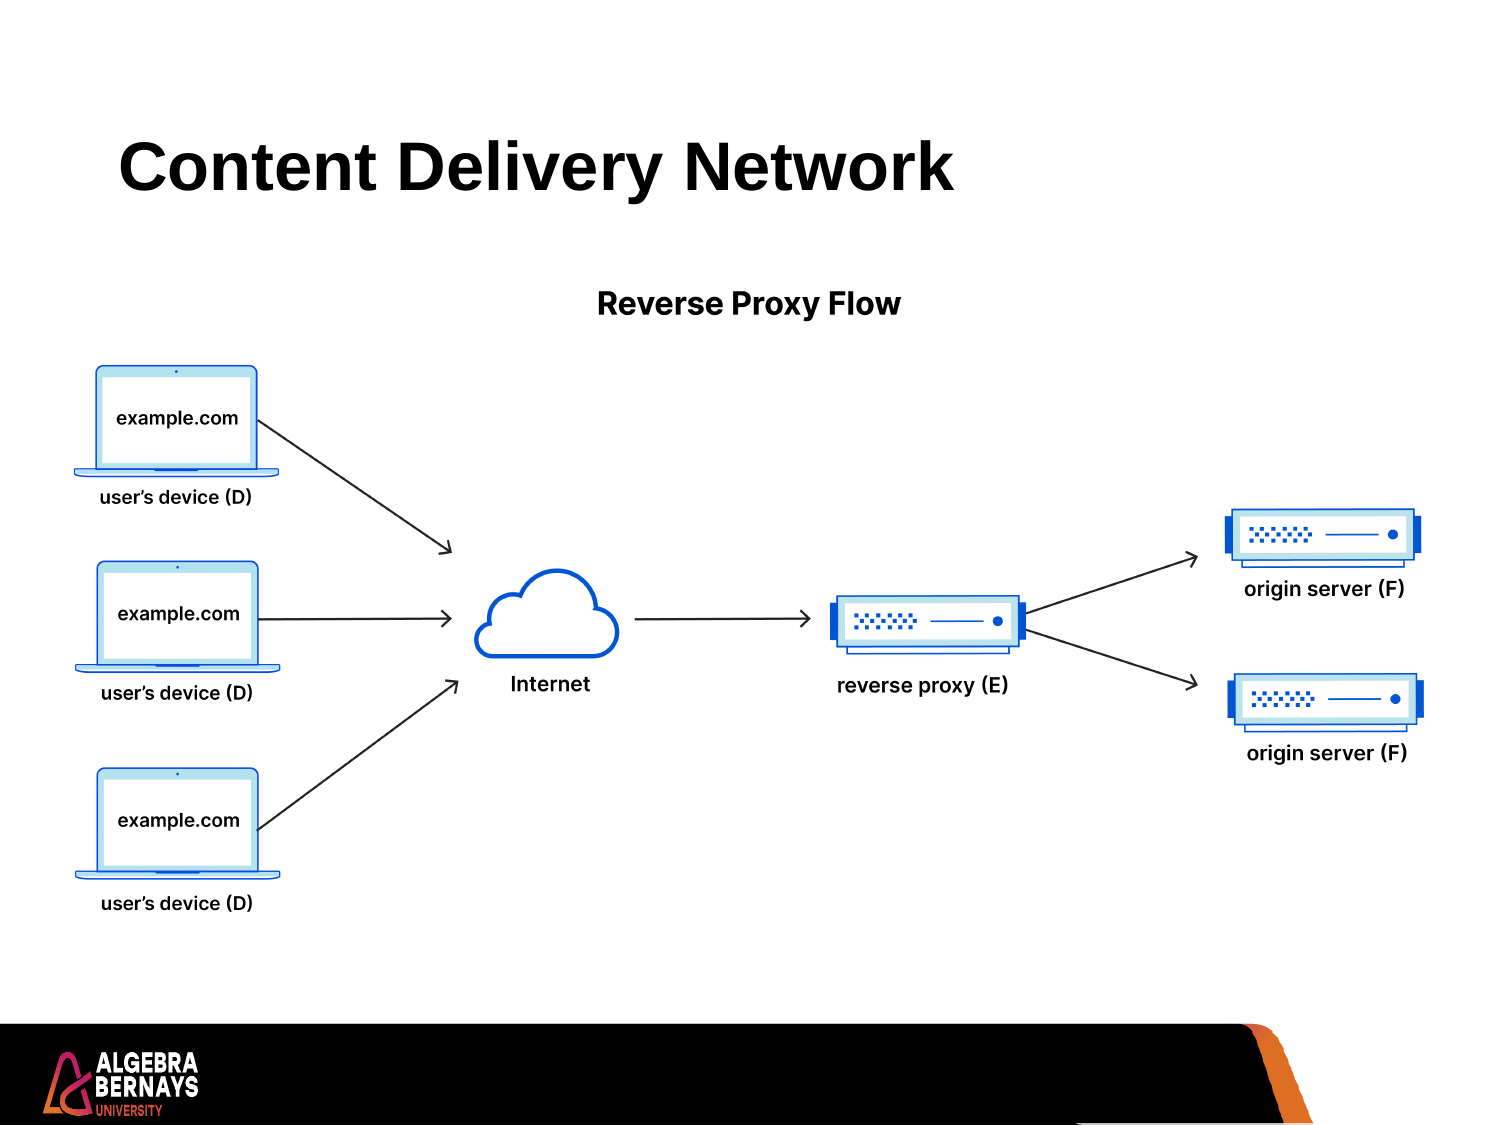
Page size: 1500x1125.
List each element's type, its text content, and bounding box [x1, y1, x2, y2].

picture [0, 1023, 1468, 1125]
picture [0, 231, 1500, 982]
title Content Delivery Network [103, 59, 1397, 231]
